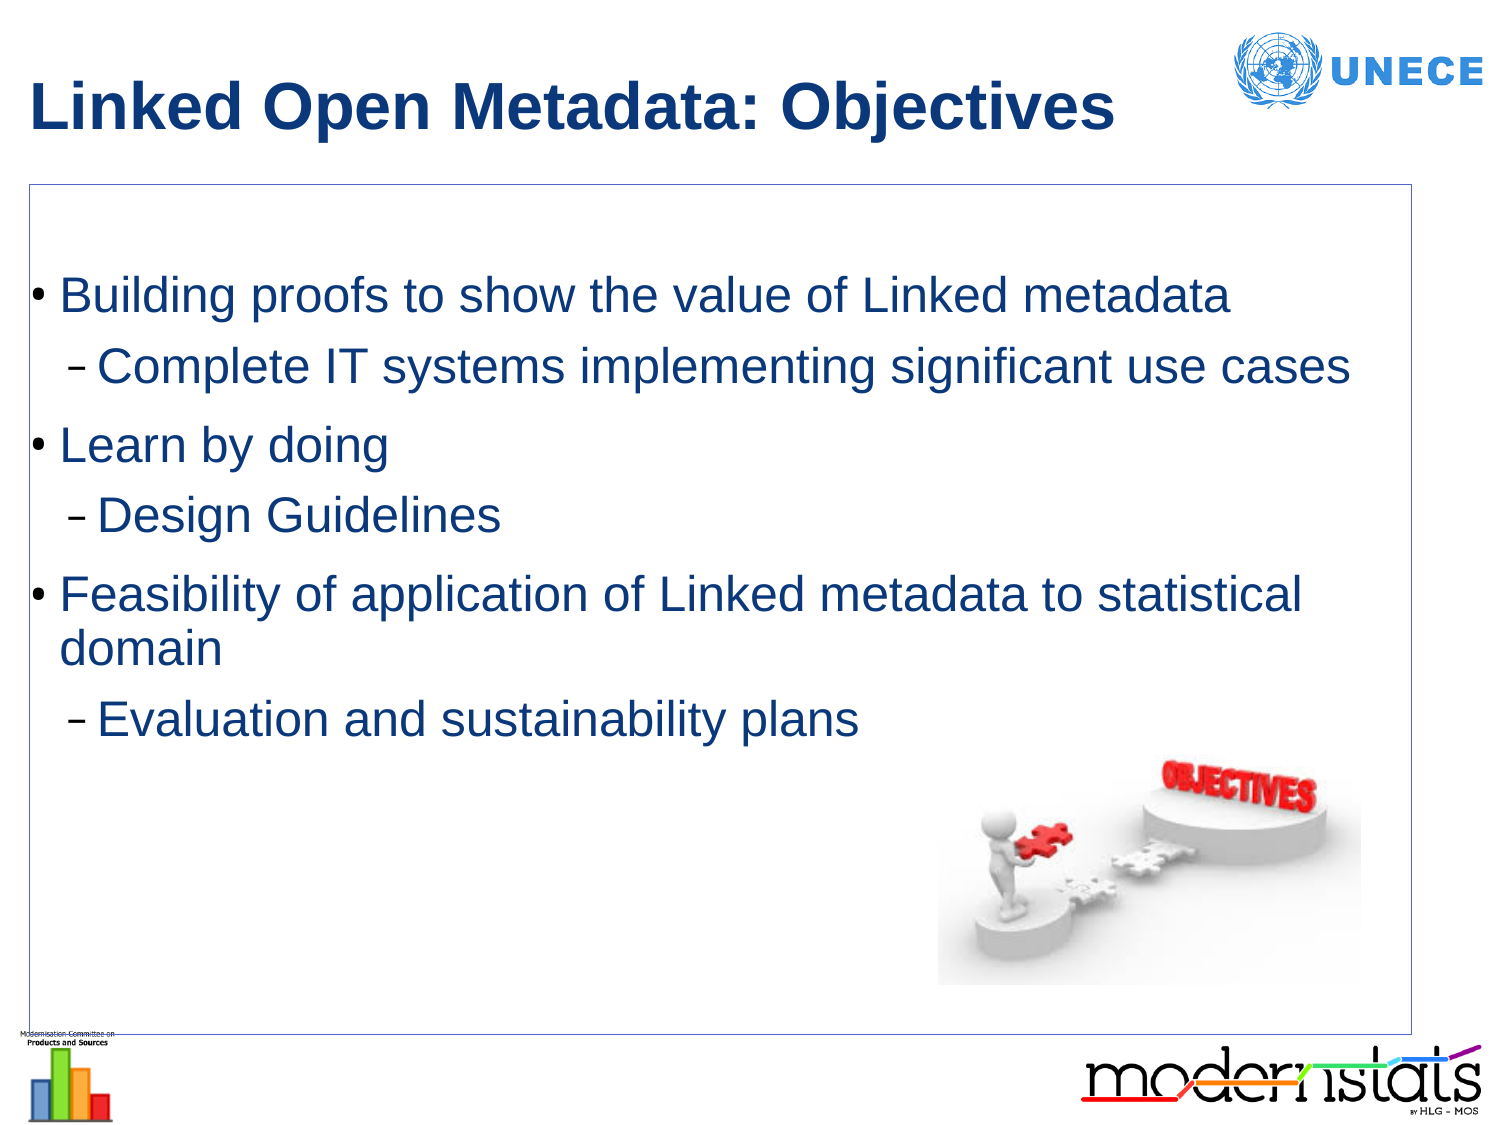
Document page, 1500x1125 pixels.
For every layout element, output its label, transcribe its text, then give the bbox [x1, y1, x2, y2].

picture [938, 692, 1362, 985]
picture [1080, 1039, 1482, 1118]
picture [0, 1025, 134, 1125]
picture [1282, 32, 1483, 109]
list Building proofs to show the value of Linked metadata Complete IT systems implementing significant use cases Learn by doing Design Guidelines Feasibility of application of Linked metadata to statistical domain Evaluation and sustainability plans [29, 184, 1412, 1035]
title Linked Open Metadata: Objectives [29, 19, 1282, 145]
